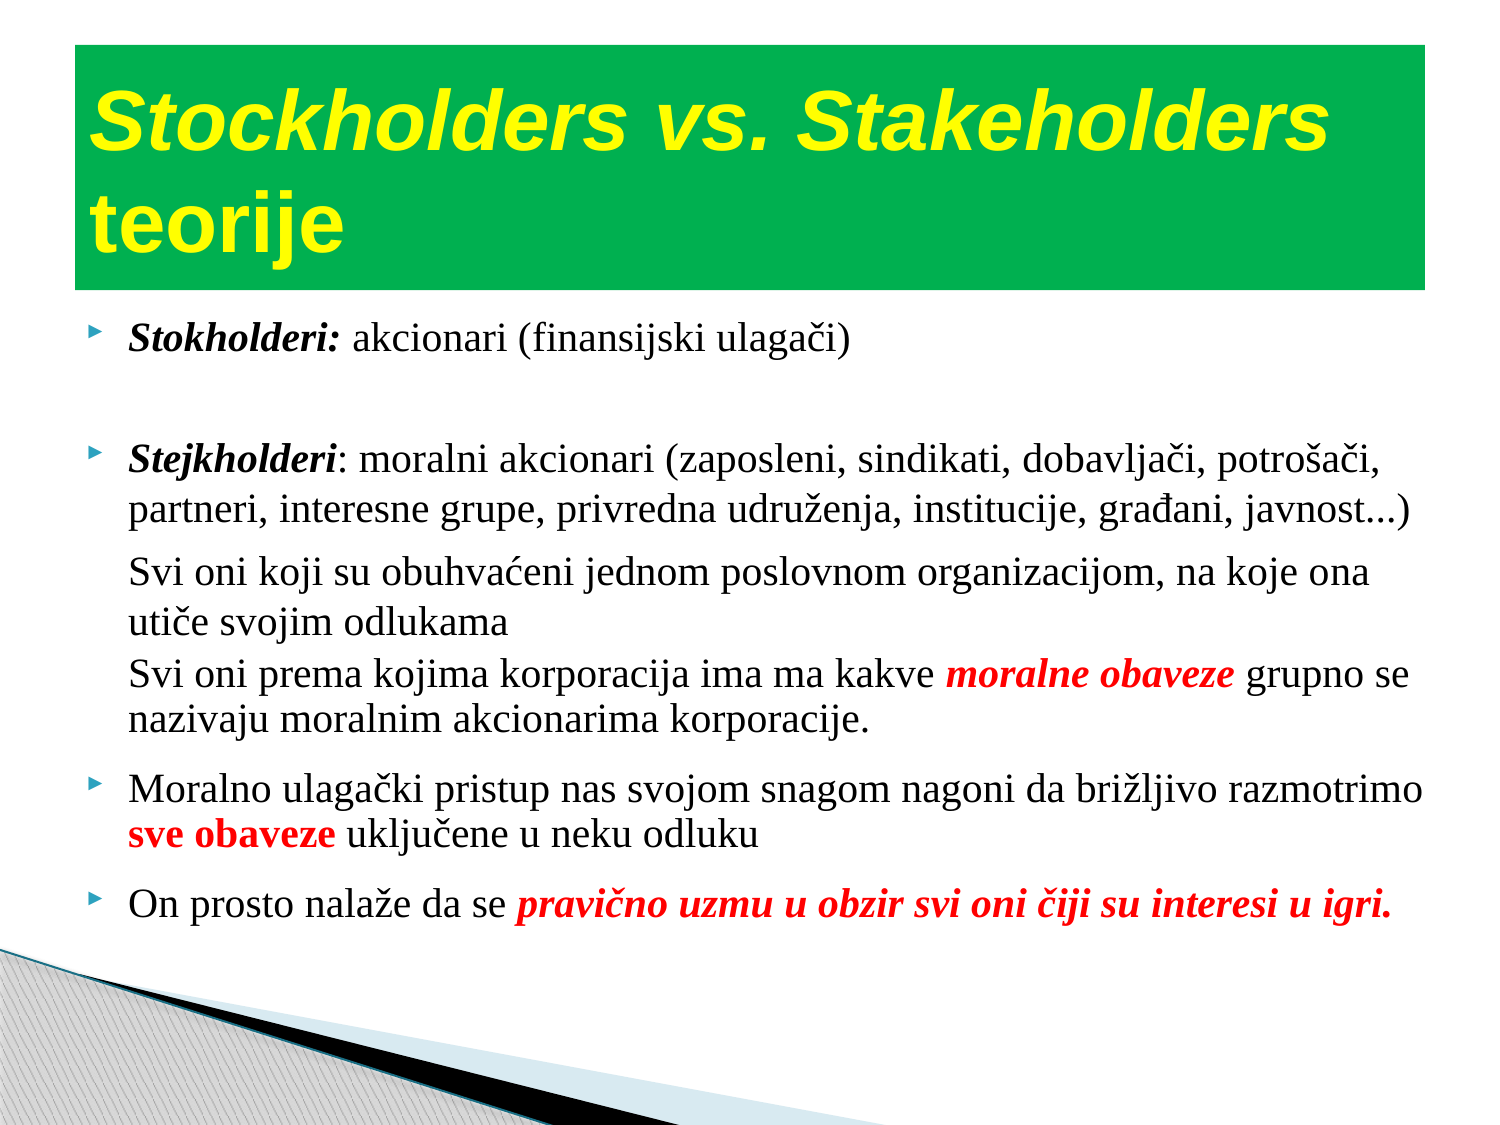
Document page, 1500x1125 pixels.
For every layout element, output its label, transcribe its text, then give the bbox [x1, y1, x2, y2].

list Stokholderi: akcionari (finansijski ulagači) Stejkholderi: moralni akcionari (zaposleni, sindikati, dobavljači, potrošači, partneri, interesne grupe, privredna udruženja, institucije, građani, javnost...) Svi oni koji su obuhvaćeni jednom poslovnom organizacijom, na koje ona utiče svojim odlukama Svi oni prema kojima korporacija ima ma kakve moralne obaveze grupno se nazivaju moralnim akcionarima korporacije. Moralno ulagački pristup nas svojom snagom nagoni da brižljivo razmotrimo sve obaveze uključene u neku odluku On prosto nalaže da se pravično uzmu u obzir svi oni čiji su interesi u igri. [52, 302, 1460, 983]
title Stockholders vs. Stakeholders teorije [75, 44, 1425, 291]
